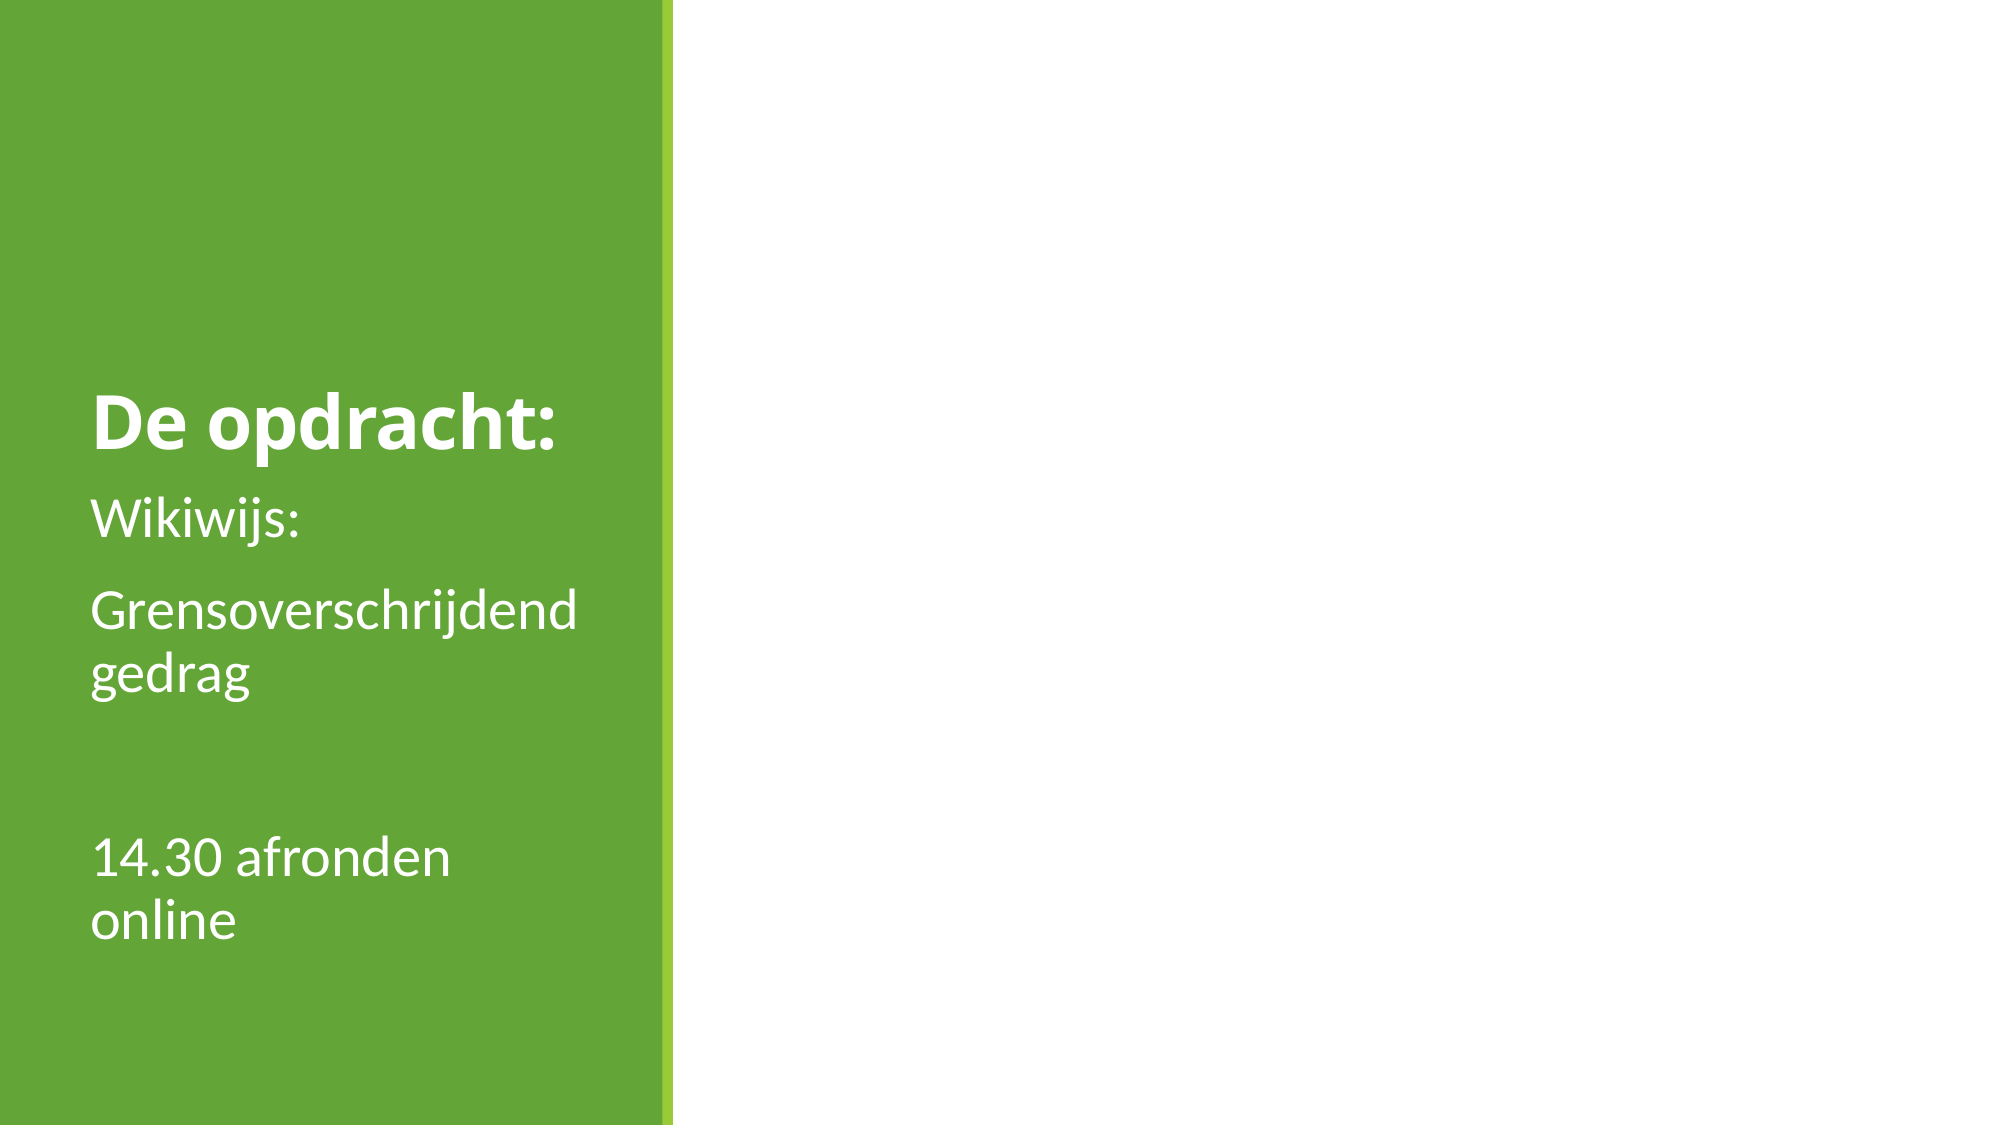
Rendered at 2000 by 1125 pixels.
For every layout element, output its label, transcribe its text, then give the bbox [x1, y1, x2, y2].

list Wikiwijs: Grensoverschrijdend gedrag 14.30 afronden online [75, 479, 600, 1035]
title De opdracht: [75, 97, 600, 473]
